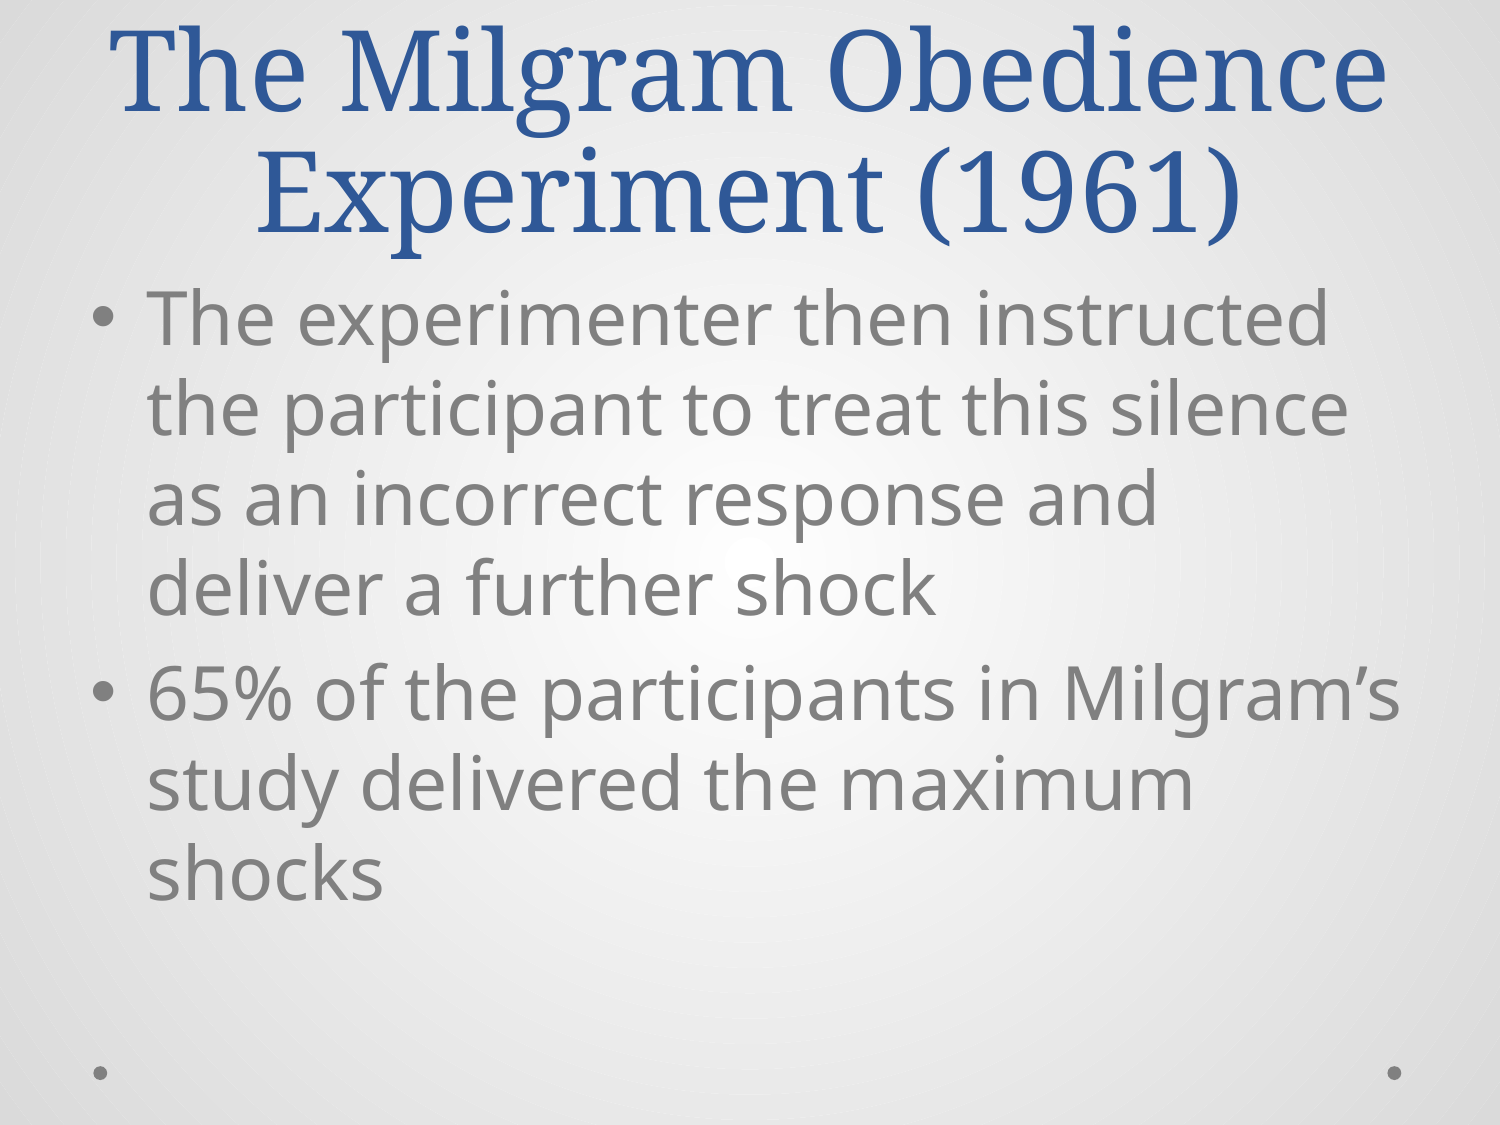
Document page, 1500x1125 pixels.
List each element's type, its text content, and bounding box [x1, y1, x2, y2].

list The experimenter then instructed the participant to treat this silence as an incorrect response and deliver a further shock 65% of the participants in Milgram’s study delivered the maximum shocks [75, 262, 1425, 1005]
title The Milgram Obedience Experiment (1961) [75, 0, 1425, 262]
